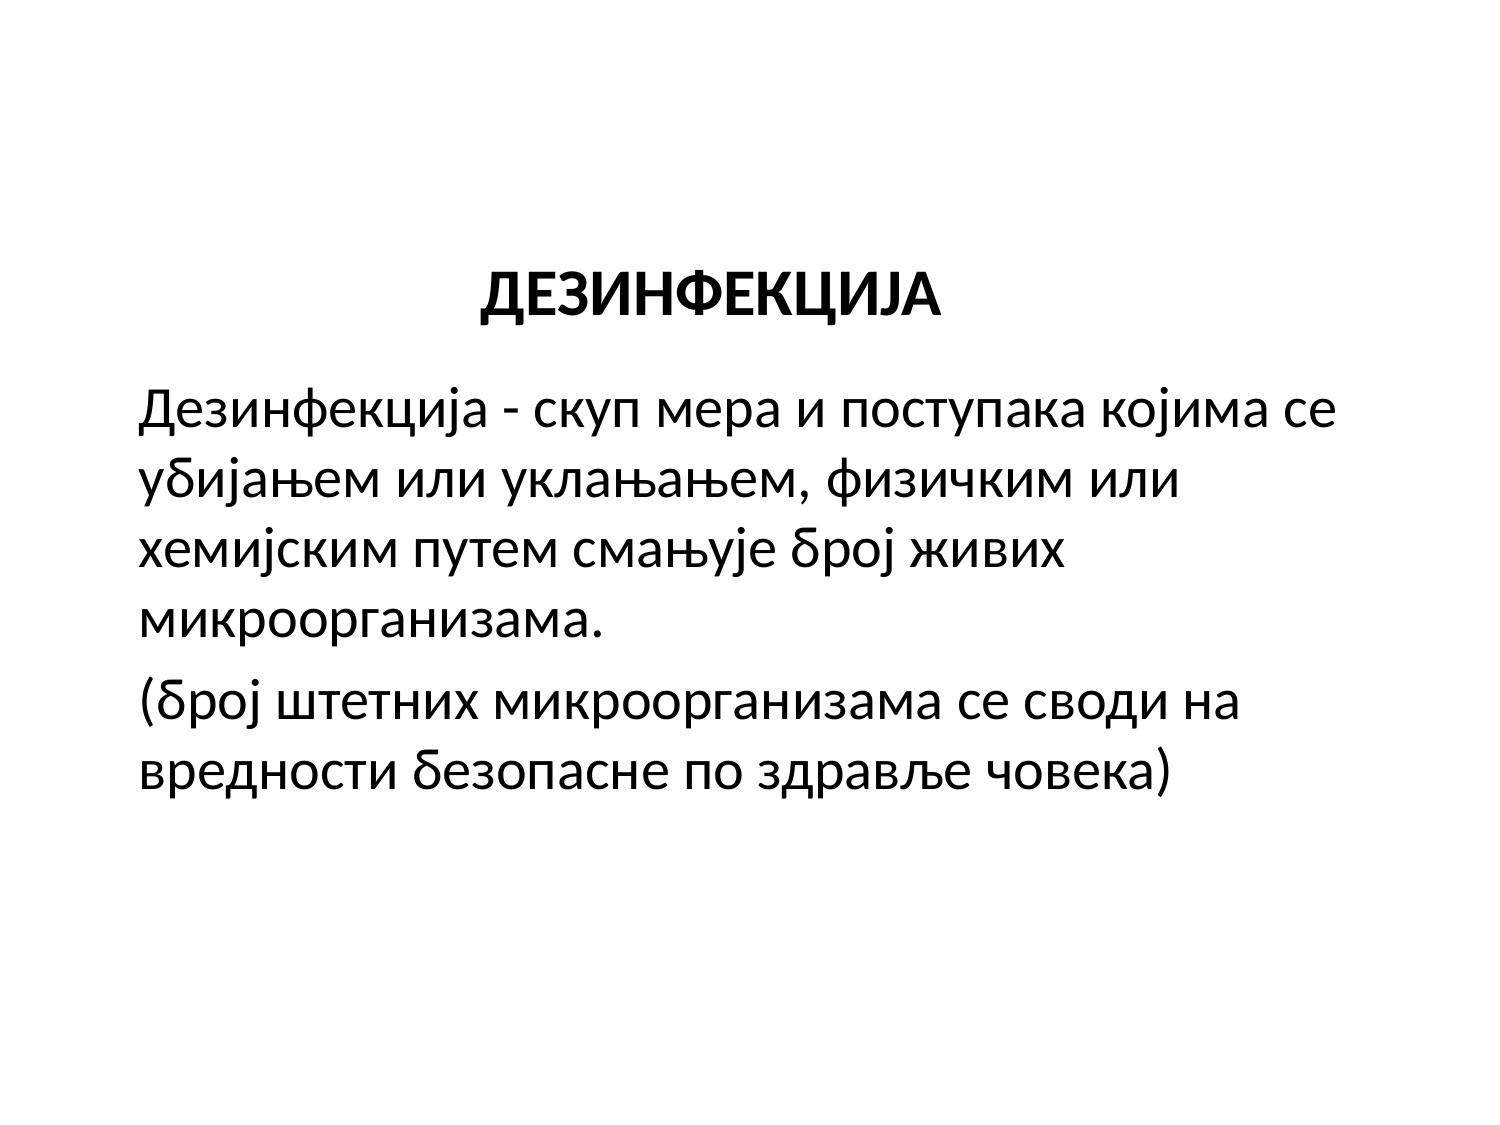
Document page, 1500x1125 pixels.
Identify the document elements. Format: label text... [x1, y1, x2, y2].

subtitle Дезинфекција - скуп мера и поступака којима се убијањем или уклањањем, физичким или хемијским путем смањује број живих микроорганизама. (број штетних микроорганизама се своди на вредности безопасне по здравље човека) [123, 361, 1447, 1125]
title ДЕЗИНФЕКЦИЈА [383, 231, 1040, 347]
